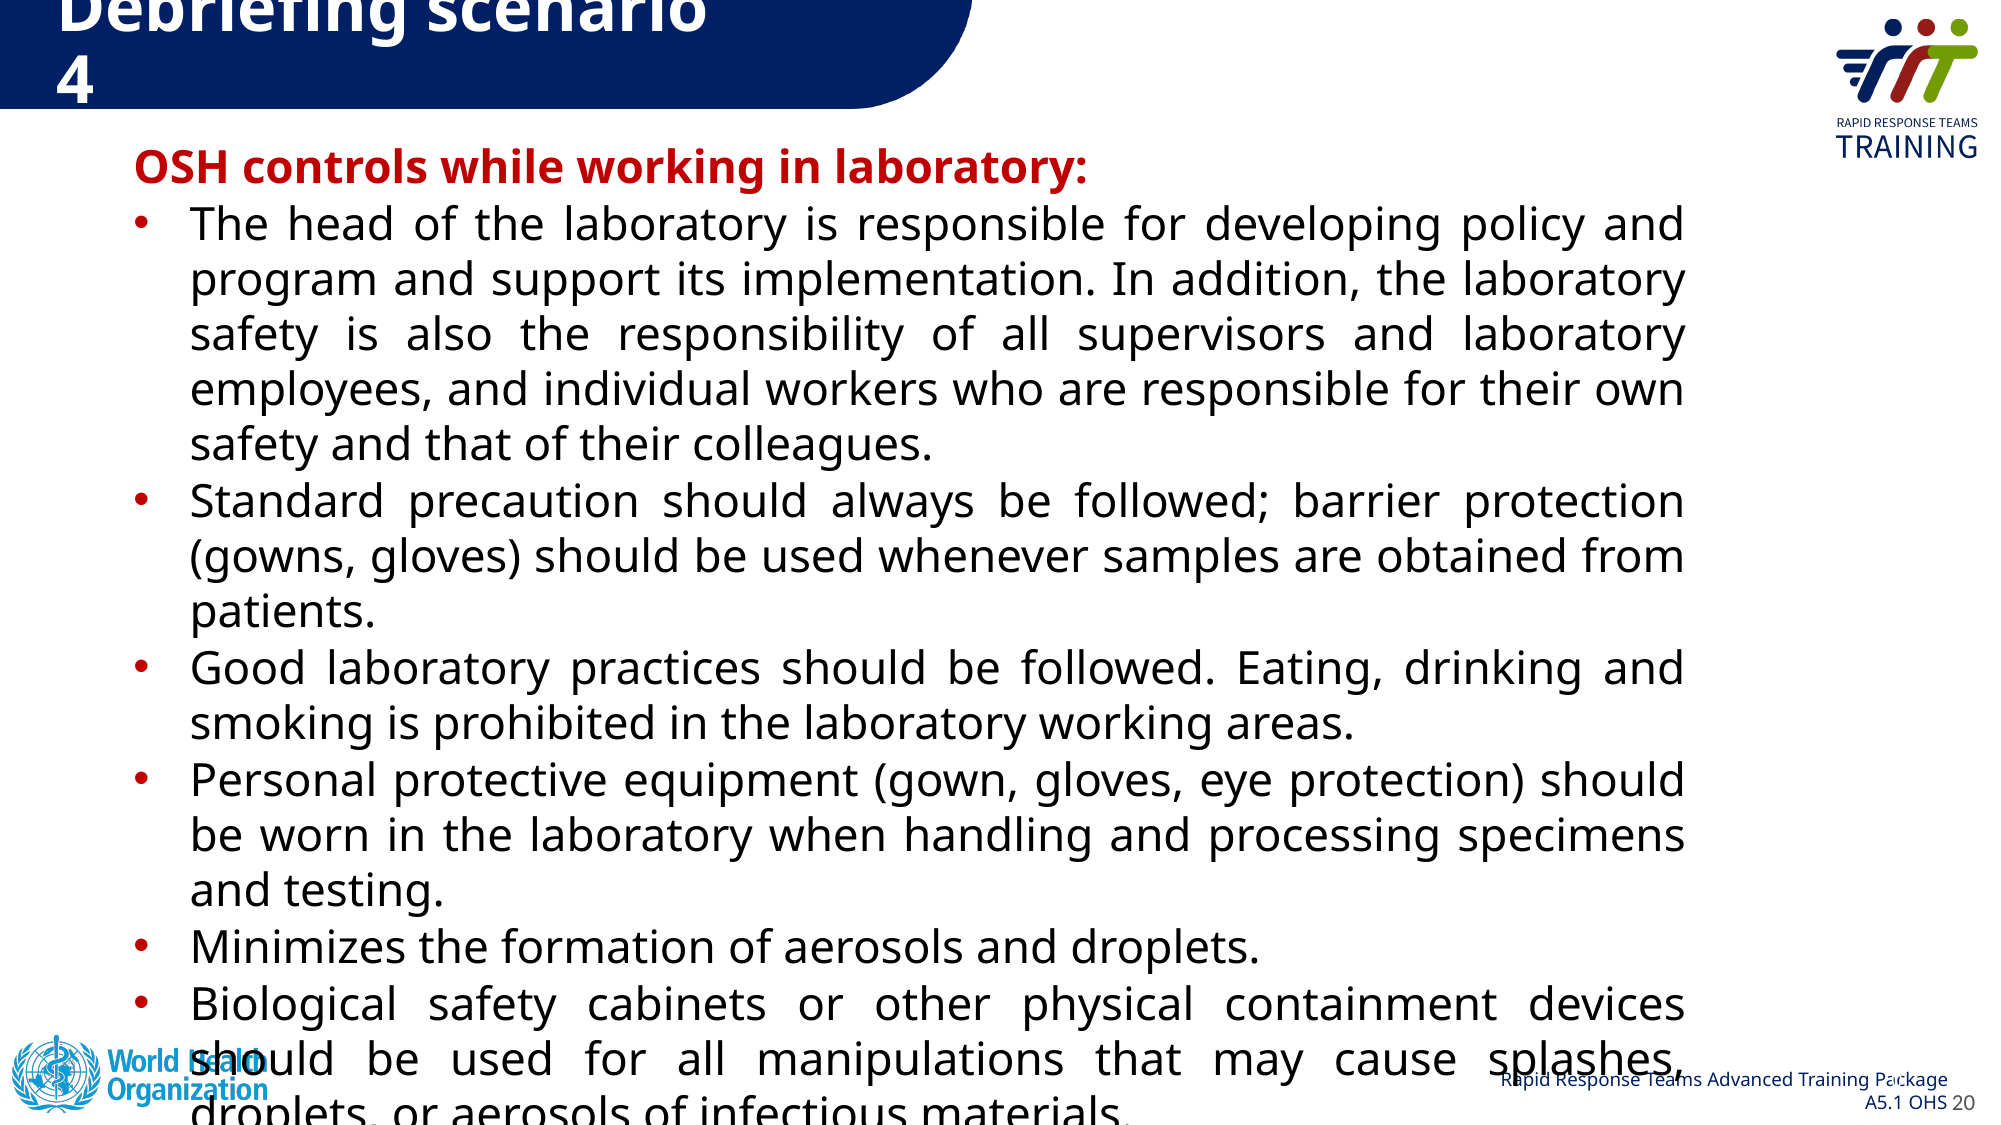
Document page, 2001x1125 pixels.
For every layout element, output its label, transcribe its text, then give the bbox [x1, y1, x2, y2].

slide_number 20 [1882, 1037, 1922, 1082]
picture [12, 1035, 82, 1105]
picture [12, 1083, 48, 1113]
picture [58, 1050, 64, 1058]
picture [1835, 19, 1978, 167]
picture [0, 0, 973, 109]
picture [49, 1108, 82, 1113]
title Debriefing scenario 4 [48, 0, 763, 100]
text_box OSH controls while working in laboratory: The head of the laboratory is responsible for developing policy and program and support its implementation. In addition, the laboratory safety is also the responsibility of all supervisors and laboratory employees, and individual workers who are responsible for their own safety and that of their colleagues. Standard precaution should always be followed; barrier protection (gowns, gloves) should be used whenever samples are obtained from patients. Good laboratory practices should be followed. Eating, drinking and smoking is prohibited in the laboratory working areas. Personal protective equipment (gown, gloves, eye protection) should be worn in the laboratory when handling and processing specimens and testing. Minimizes the formation of aerosols and droplets. Biological safety cabinets or other physical containment devices should be used for all manipulations that may cause splashes, droplets, or aerosols of infectious materials. [82, 129, 1695, 1125]
